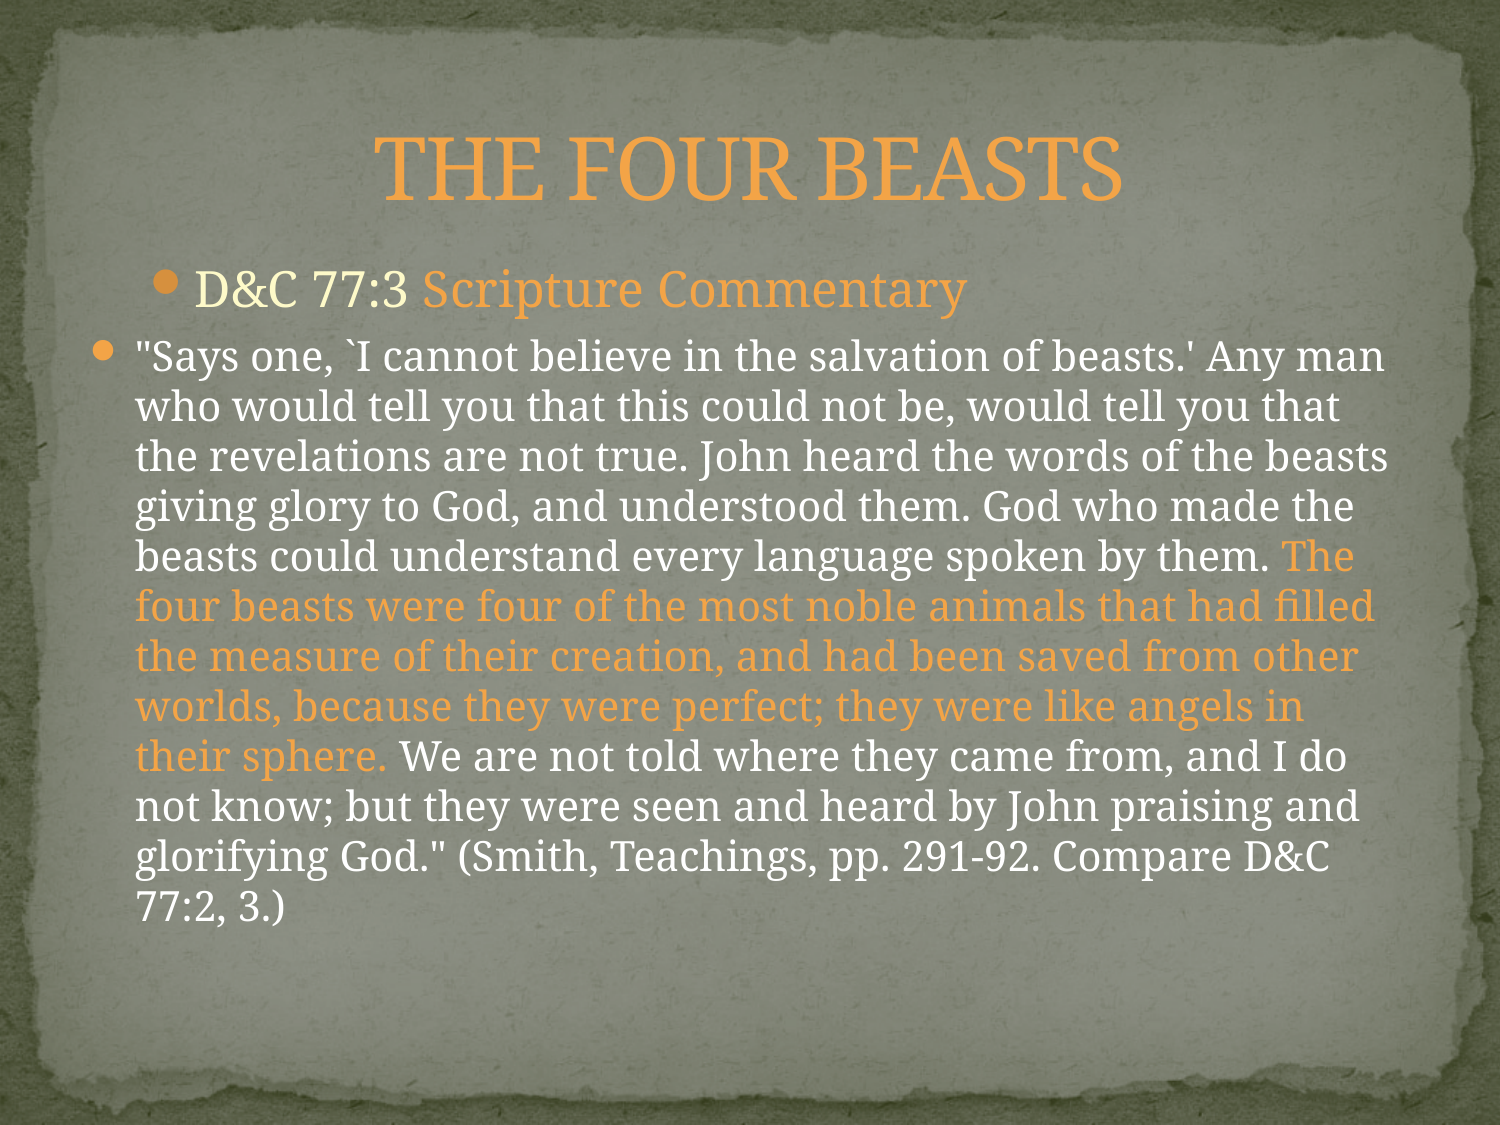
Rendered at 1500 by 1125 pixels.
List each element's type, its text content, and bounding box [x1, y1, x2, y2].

list D&C 77:3 Scripture Commentary "Says one, `I cannot believe in the salvation of beasts.' Any man who would tell you that this could not be, would tell you that the revelations are not true. John heard the words of the beasts giving glory to God, and understood them. God who made the beasts could understand every language spoken by them. The four beasts were four of the most noble animals that had filled the measure of their creation, and had been saved from other worlds, because they were perfect; they were like angels in their sphere. We are not told where they came from, and I do not know; but they were seen and heard by John praising and glorifying God." (Smith, Teachings, pp. 291‑92. Compare D&C 77:2, 3.) [75, 249, 1425, 1000]
title THE FOUR BEASTS [74, 24, 1425, 225]
